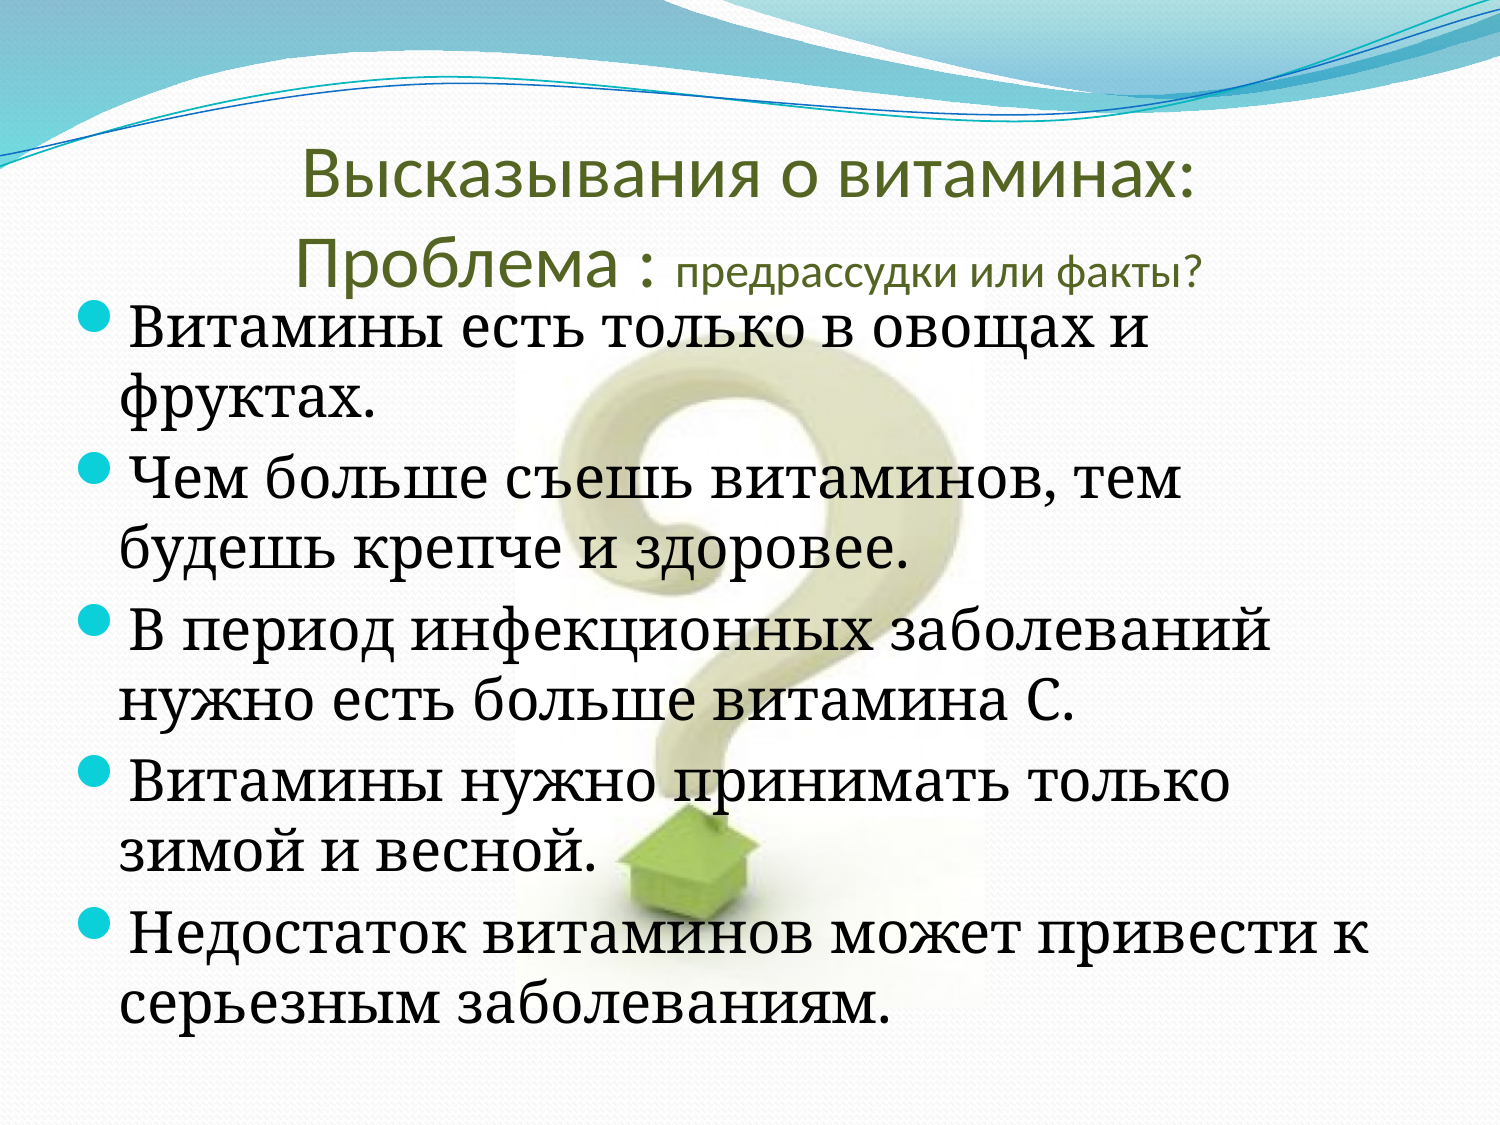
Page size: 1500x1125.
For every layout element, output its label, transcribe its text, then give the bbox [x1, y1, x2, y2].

title Высказывания о витаминах: Проблема : предрассудки или факты? [75, 115, 1425, 303]
list Витамины есть только в овощах и фруктах. Чем больше съешь витаминов, тем будешь крепче и здоровее. В период инфекционных заболеваний нужно есть больше витамина С. Витамины нужно принимать только зимой и весной. Недостаток витаминов может привести к серьезным заболеваниям. [988, 281, 1409, 1017]
title Витамин В1 [508, 281, 517, 1017]
title Витамин В1 [982, 281, 991, 1017]
picture [515, 257, 985, 1008]
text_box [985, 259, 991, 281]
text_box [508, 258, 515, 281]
list Витамины есть только в овощах и фруктах. Чем больше съешь витаминов, тем будешь крепче и здоровее. В период инфекционных заболеваний нужно есть больше витамина С. Витамины нужно принимать только зимой и весной. Недостаток витаминов может привести к серьезным заболеваниям. [58, 281, 511, 1017]
